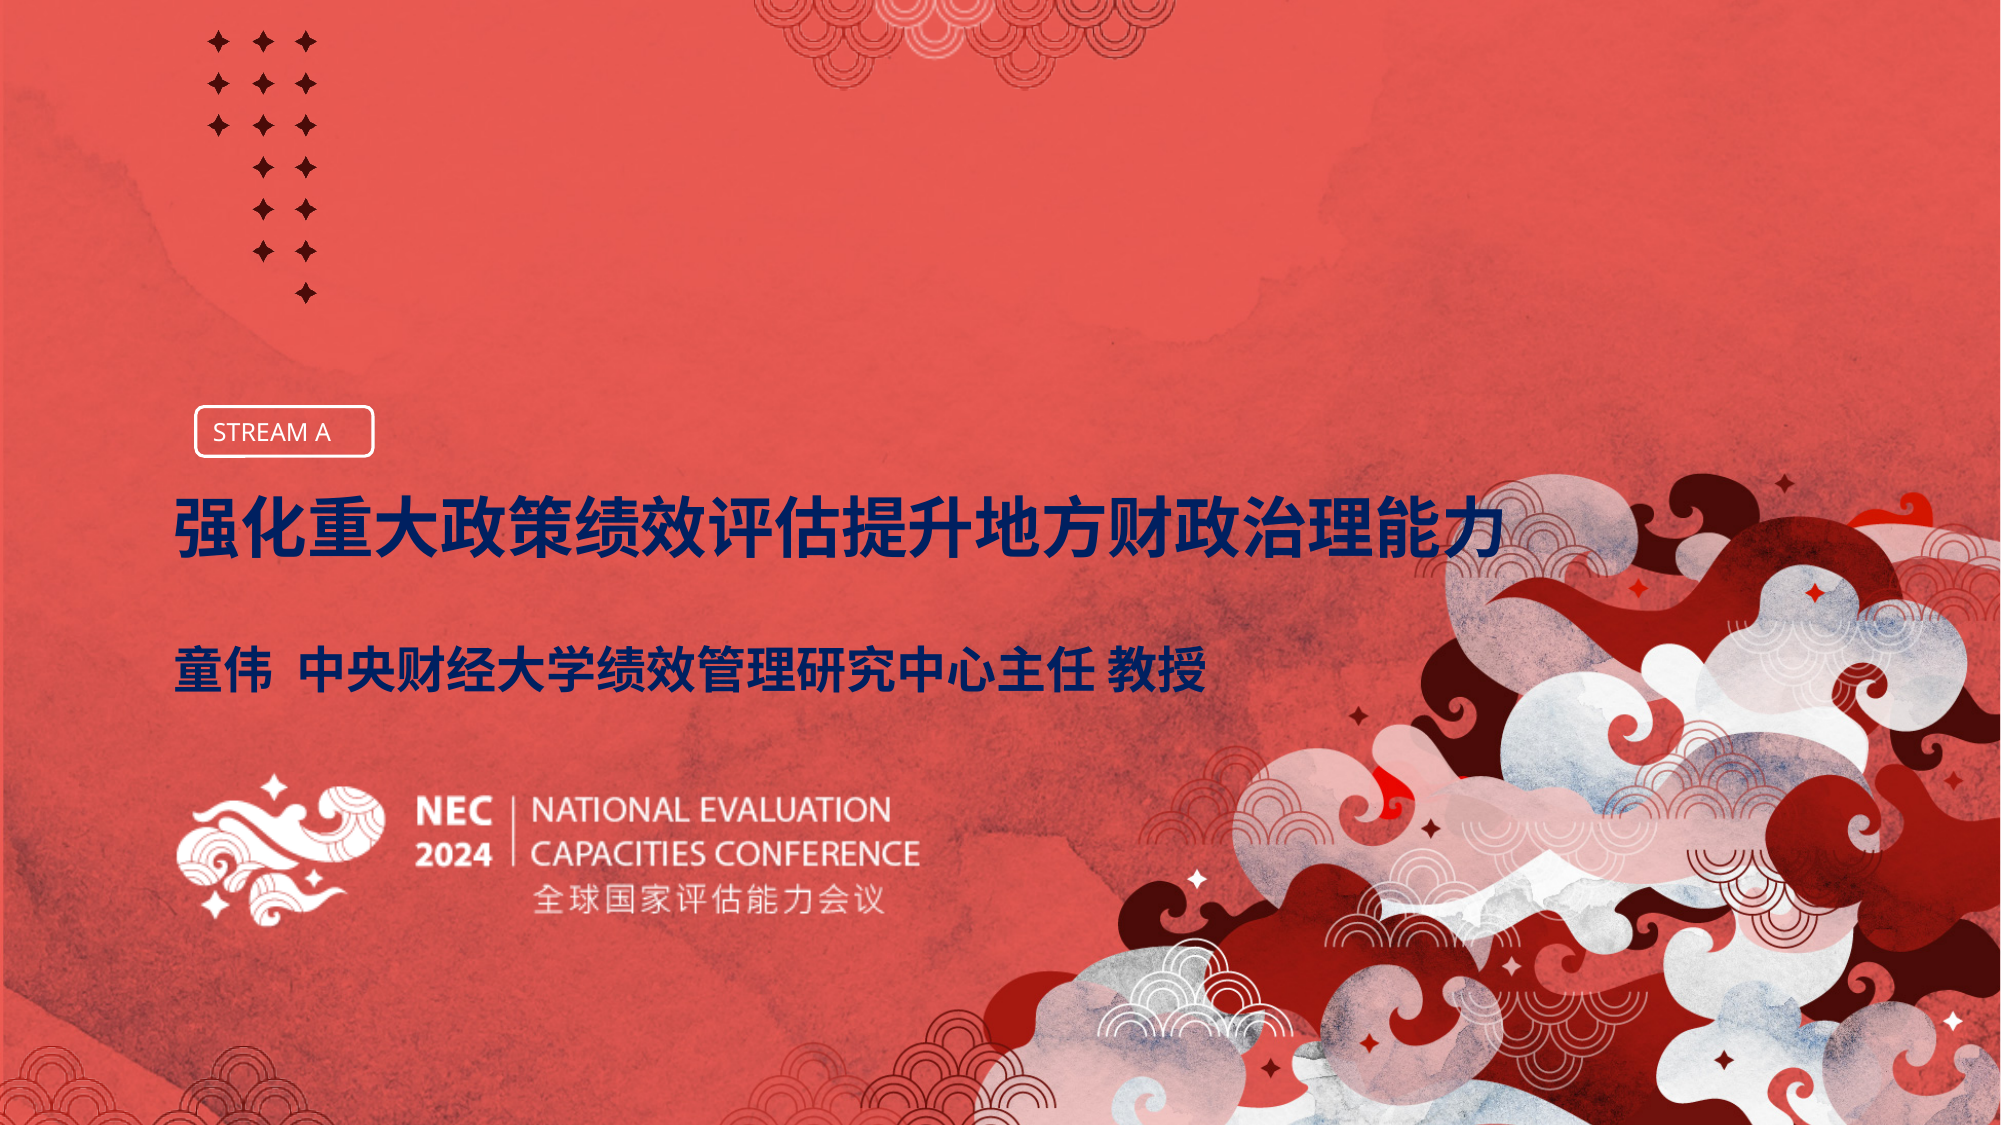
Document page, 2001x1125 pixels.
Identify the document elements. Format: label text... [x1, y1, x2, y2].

picture [0, 0, 2001, 1125]
title 强化重大政策绩效评估提升地方财政治理能力 [158, 487, 1805, 610]
text_box 童伟 中央财经大学绩效管理研究中心主任 教授 [158, 637, 1659, 821]
